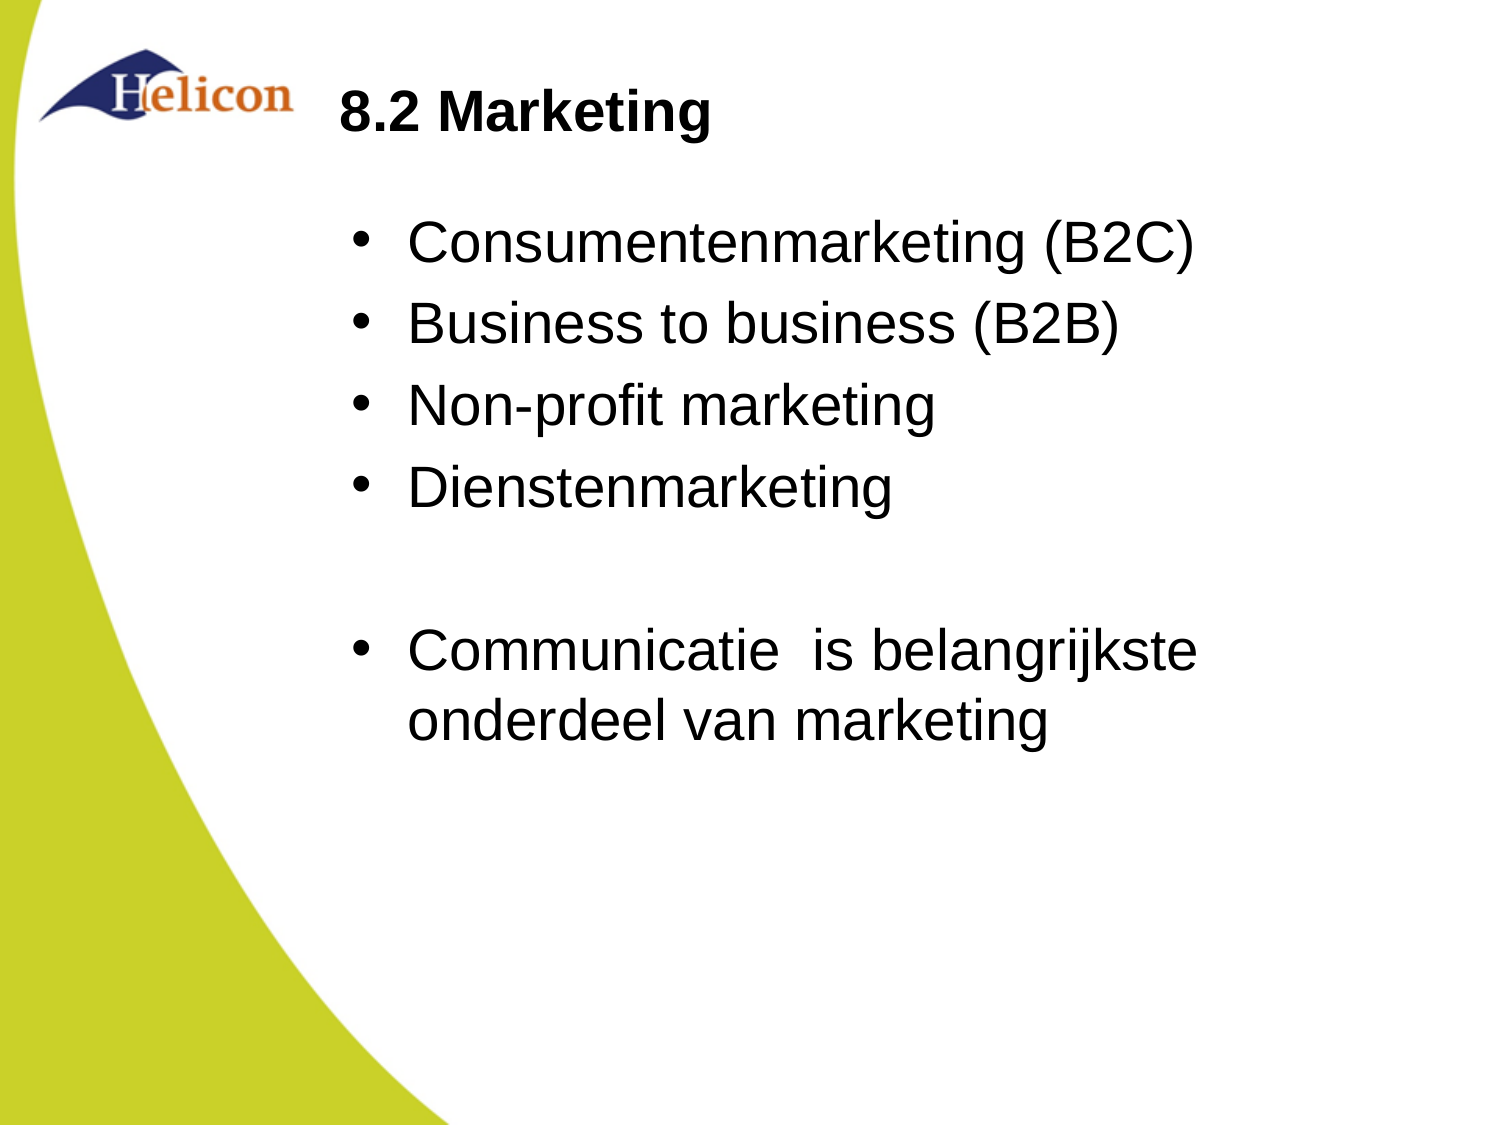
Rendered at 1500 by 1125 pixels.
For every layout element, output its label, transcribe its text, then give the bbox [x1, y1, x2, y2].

list Consumentenmarketing (B2C) Business to business (B2B) Non-profit marketing Dienstenmarketing Communicatie is belangrijkste onderdeel van marketing [336, 196, 1425, 1005]
title 8.2 Marketing [324, 54, 1415, 161]
picture [0, 0, 1500, 1125]
